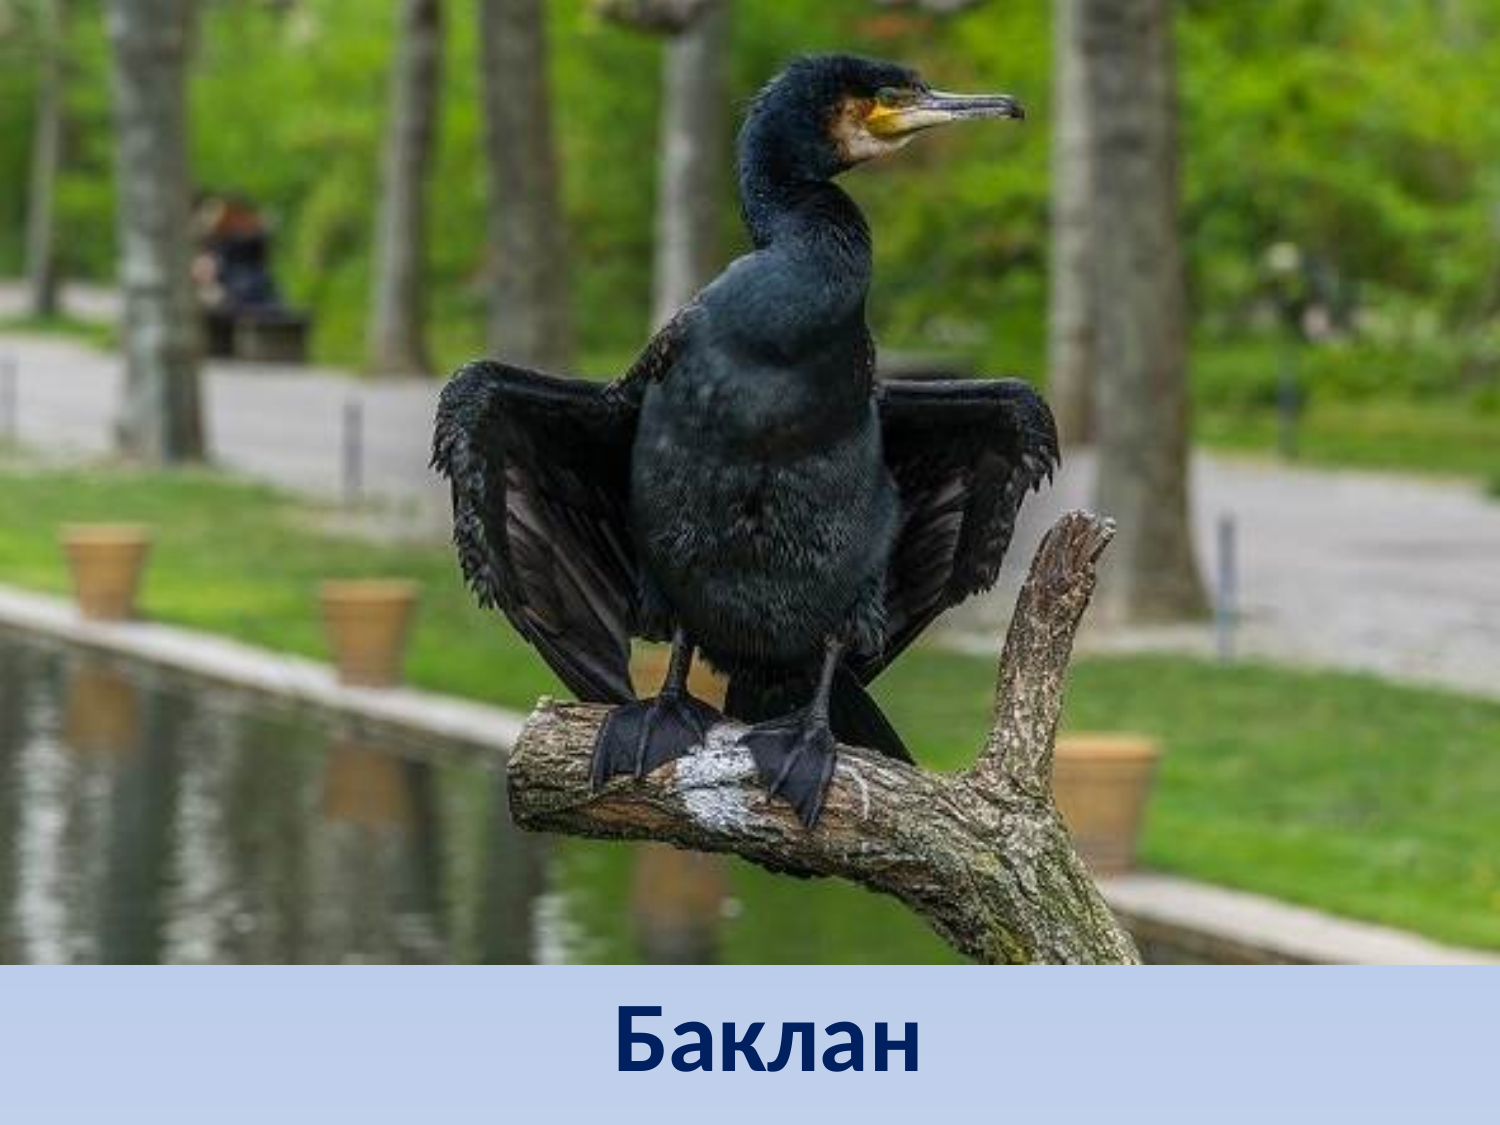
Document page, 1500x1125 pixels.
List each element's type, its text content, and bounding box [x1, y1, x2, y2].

text_box Баклан [598, 973, 939, 1099]
picture [0, 0, 1500, 965]
